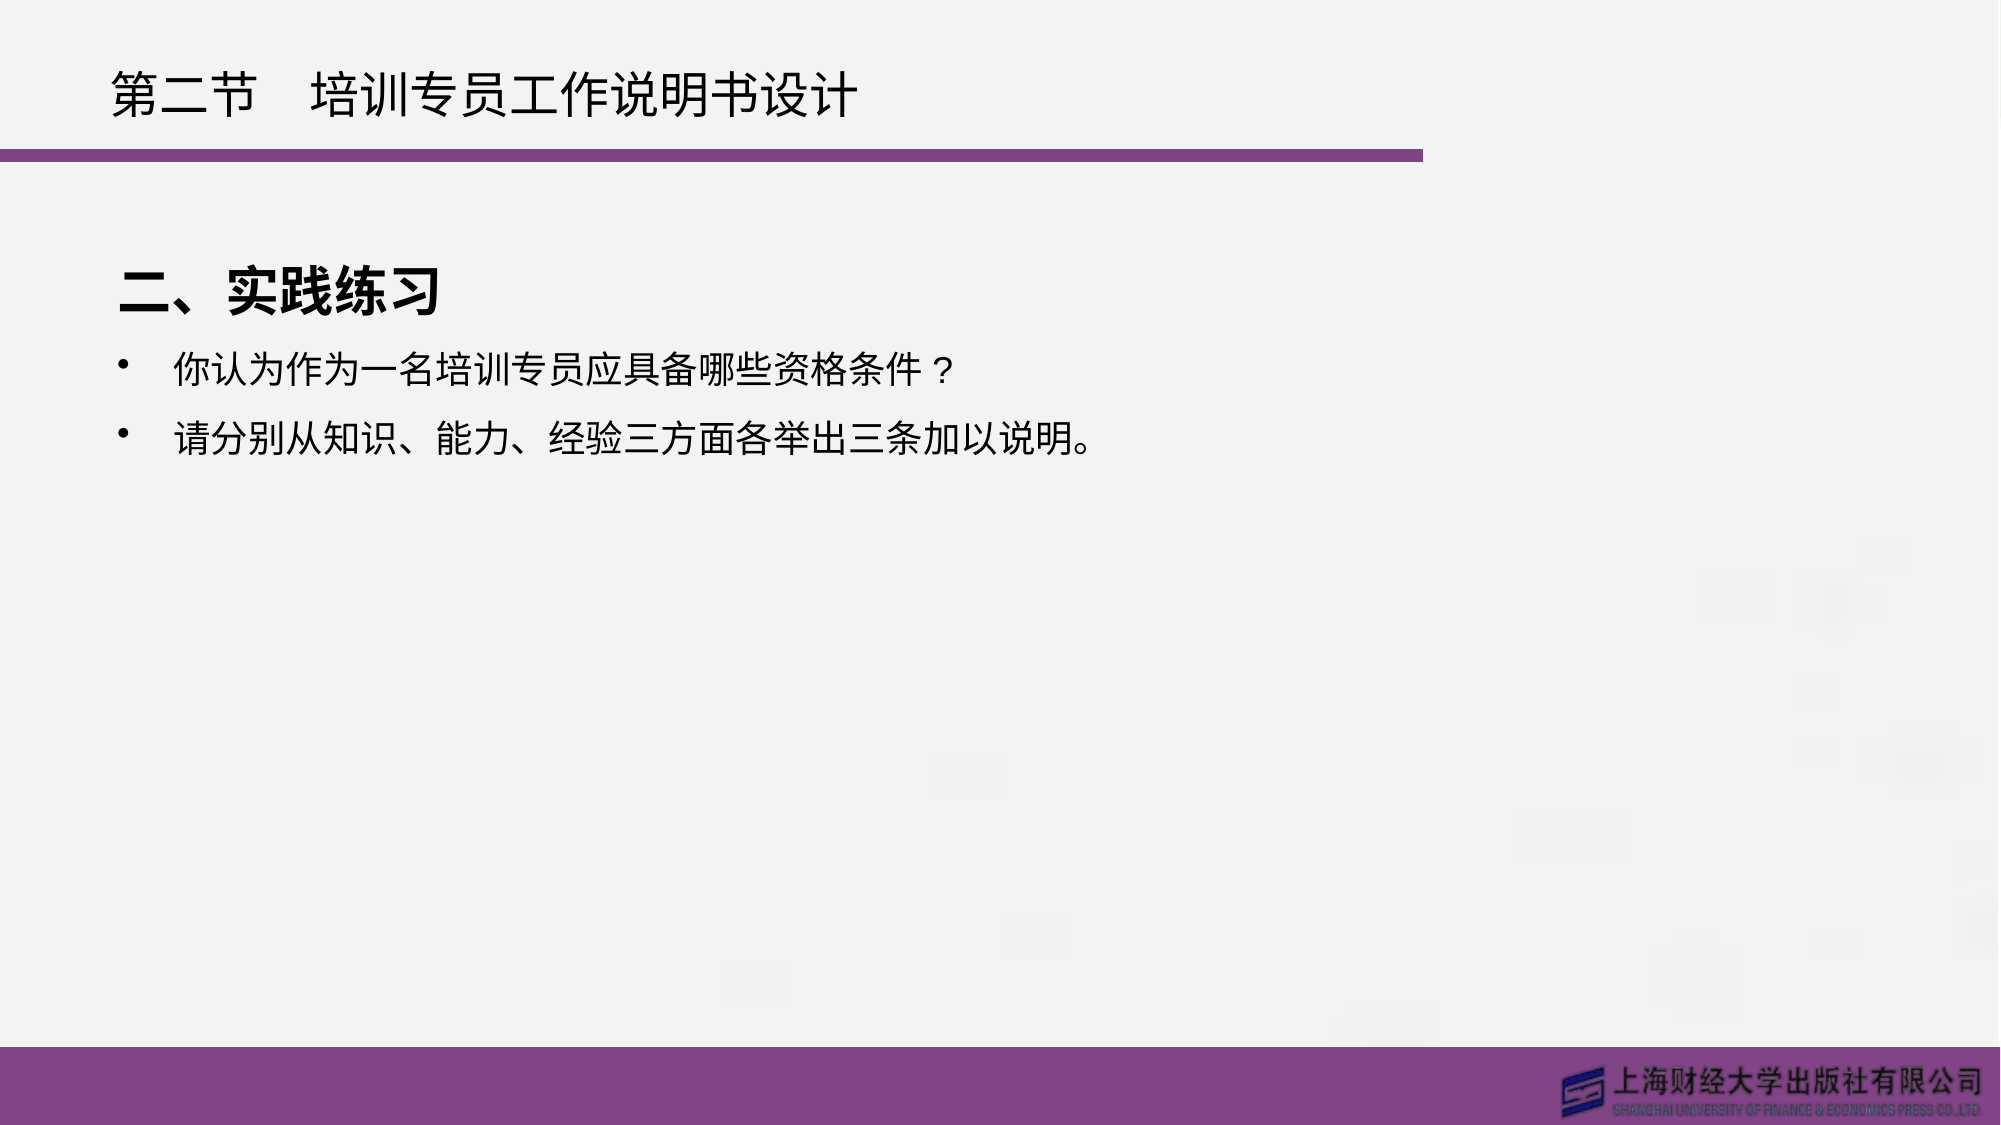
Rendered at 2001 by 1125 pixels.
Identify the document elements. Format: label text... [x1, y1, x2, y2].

title 第二节 培训专员工作说明书设计 [94, 42, 1451, 146]
list 二、实践练习 你认为作为一名培训专员应具备哪些资格条件? 请分别从知识、能力、经验三方面各举出三条加以说明。 [102, 233, 1898, 1032]
picture [0, 0, 2001, 1125]
